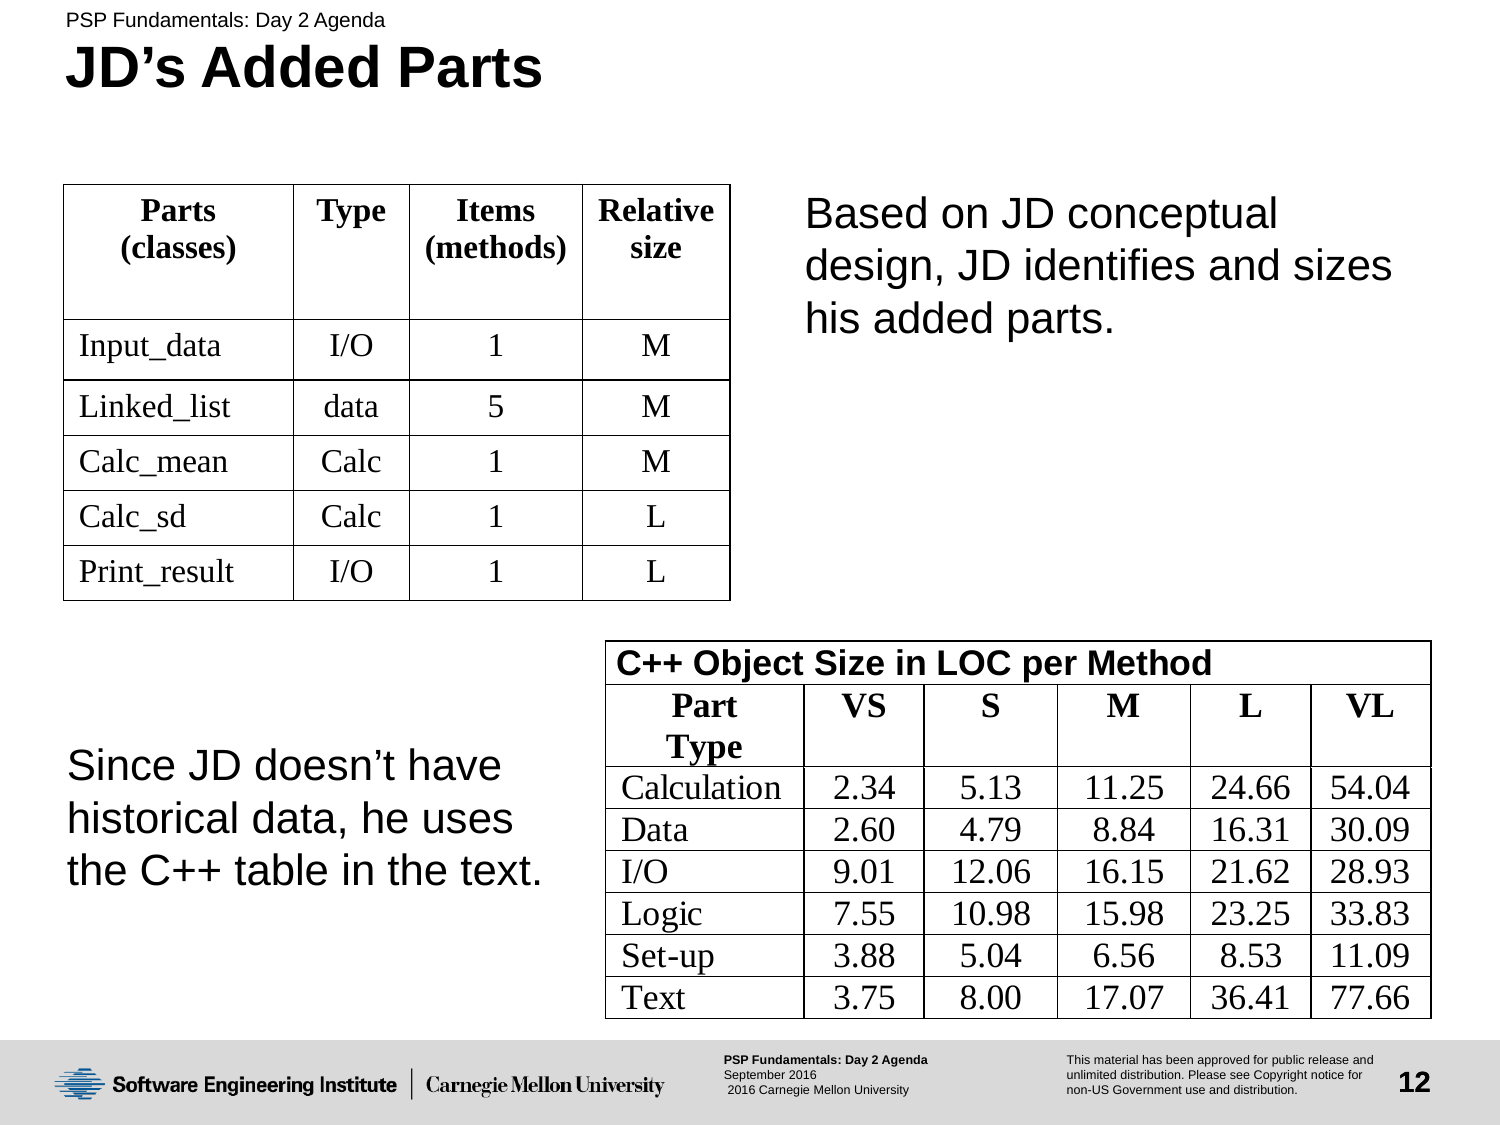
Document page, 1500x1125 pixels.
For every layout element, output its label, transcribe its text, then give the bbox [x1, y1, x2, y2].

table_cell L [583, 546, 729, 600]
table_cell 5 [410, 381, 582, 435]
text_box Based on JD conceptual design, JD identifies and sizes his added parts. [804, 184, 1430, 554]
table_header Type [294, 185, 409, 319]
table_header Items (methods) [410, 185, 582, 319]
table_cell M [583, 436, 729, 490]
picture [46, 1061, 673, 1104]
table_cell 1 [410, 320, 582, 379]
table_cell Calc_mean [64, 436, 293, 490]
table_cell data [294, 381, 409, 435]
table_cell 1 [410, 491, 582, 545]
table_cell Print_result [64, 546, 293, 600]
table_cell Calc [294, 436, 409, 490]
table_cell Calc [294, 491, 409, 545]
table_cell Input_data [64, 320, 293, 379]
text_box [267, 640, 1500, 1066]
table_cell Calc_sd [64, 491, 293, 545]
table_cell M [583, 381, 729, 435]
title JD’s Added Parts [65, 37, 1430, 148]
table_cell I/O [294, 320, 409, 379]
table_header Relative size [583, 185, 729, 319]
table_cell 1 [410, 436, 582, 490]
text_box Since JD doesn’t have historical data, he uses the C++ table in the text. [66, 736, 267, 930]
table_header Parts (classes) [64, 185, 293, 319]
table_cell 1 [410, 546, 582, 600]
table_cell L [583, 491, 729, 545]
table_cell Linked_list [64, 381, 293, 435]
table_cell M [583, 320, 729, 379]
table_cell I/O [294, 546, 409, 600]
